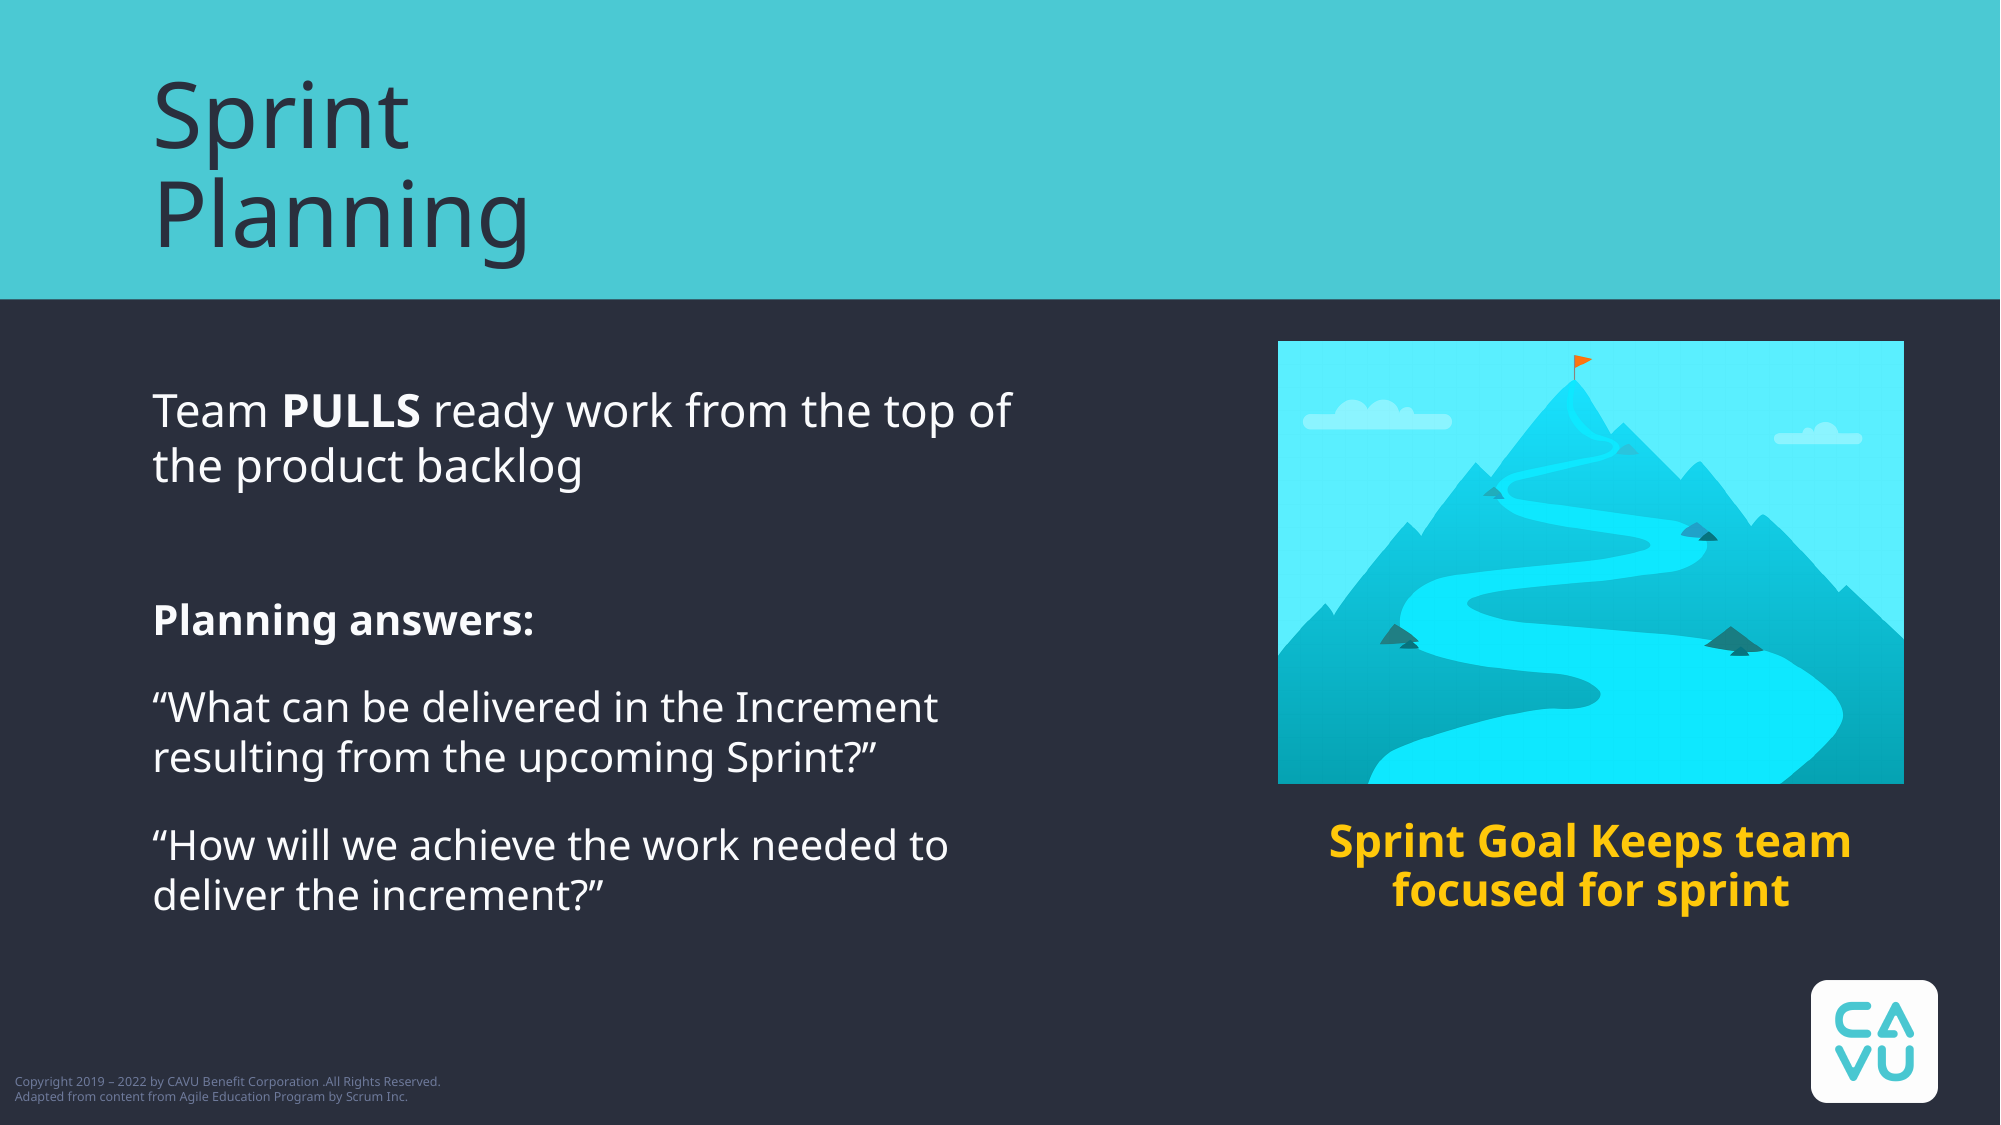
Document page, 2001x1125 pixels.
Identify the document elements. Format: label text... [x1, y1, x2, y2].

text_box Sprint Goal Keeps team focused for sprint [1278, 803, 1904, 966]
picture [1811, 980, 1938, 1103]
text_box Team PULLS ready work from the top of the product backlog Planning answers: “What can be delivered in the Increment resulting from the upcoming Sprint?” “How will we achieve the work needed to deliver the increment?” [137, 374, 1086, 954]
picture [1278, 341, 1904, 784]
title Sprint Planning [137, 59, 1863, 278]
